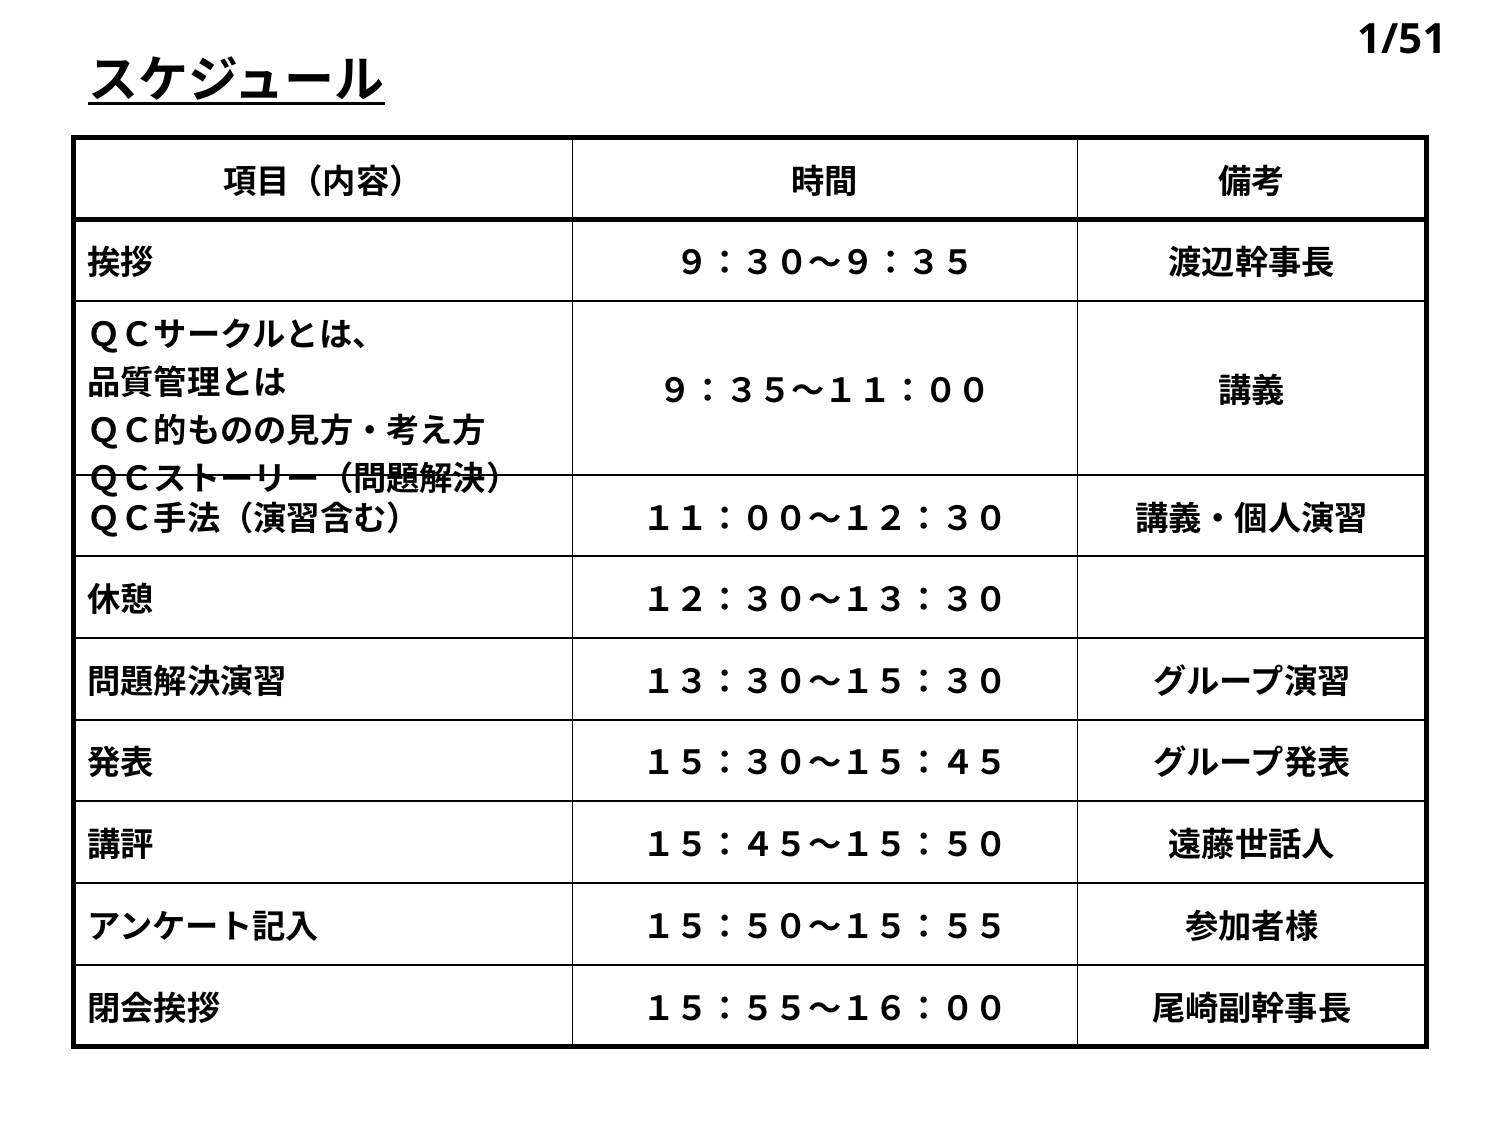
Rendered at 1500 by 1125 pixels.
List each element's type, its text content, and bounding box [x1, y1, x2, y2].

table_cell ９：３５〜１１：００ [573, 302, 1077, 474]
table_cell １３：３０〜１５：３０ [573, 639, 1077, 719]
table_cell 渡辺幹事長 [1078, 222, 1424, 300]
table_cell １１：００〜１２：３０ [573, 476, 1077, 555]
table_header 時間 [573, 140, 1077, 217]
table_header 項目（内容） [76, 140, 572, 217]
text_box スケジュール [73, 40, 499, 115]
table_cell 講義 [1078, 302, 1424, 474]
table_cell 挨拶 [76, 222, 572, 300]
table_cell グループ演習 [1078, 639, 1424, 719]
table_cell 尾崎副幹事長 [1078, 966, 1424, 1044]
table_cell １５：３０〜１５：４５ [573, 721, 1077, 800]
table_cell １５：５５〜１６：００ [573, 966, 1077, 1044]
table_cell グループ発表 [1078, 721, 1424, 800]
table_cell ＱＣ手法（演習含む） [76, 476, 572, 555]
table_cell 問題解決演習 [76, 639, 572, 719]
table_cell アンケート記入 [76, 884, 572, 964]
table_cell 休憩 [76, 557, 572, 637]
table_cell １５：５０〜１５：５５ [573, 884, 1077, 964]
table_cell 遠藤世話人 [1078, 802, 1424, 882]
table_cell 講義・個人演習 [1078, 476, 1424, 555]
table_cell [1078, 557, 1424, 637]
table_cell 参加者様 [1078, 884, 1424, 964]
table_header 備考 [1078, 140, 1424, 217]
table_cell 閉会挨拶 [76, 966, 572, 1044]
table_cell ９：３０〜９：３５ [573, 222, 1077, 300]
table_cell ＱＣサークルとは、 品質管理とは ＱＣ的ものの見方・考え方 ＱＣストーリー（問題解決） [76, 302, 572, 474]
table_cell １５：４５〜１５：５０ [573, 802, 1077, 882]
text_box 1/51 [1357, 18, 1500, 62]
table_cell 講評 [76, 802, 572, 882]
table_cell 発表 [76, 721, 572, 800]
table_cell １２：３０〜１３：３０ [573, 557, 1077, 637]
